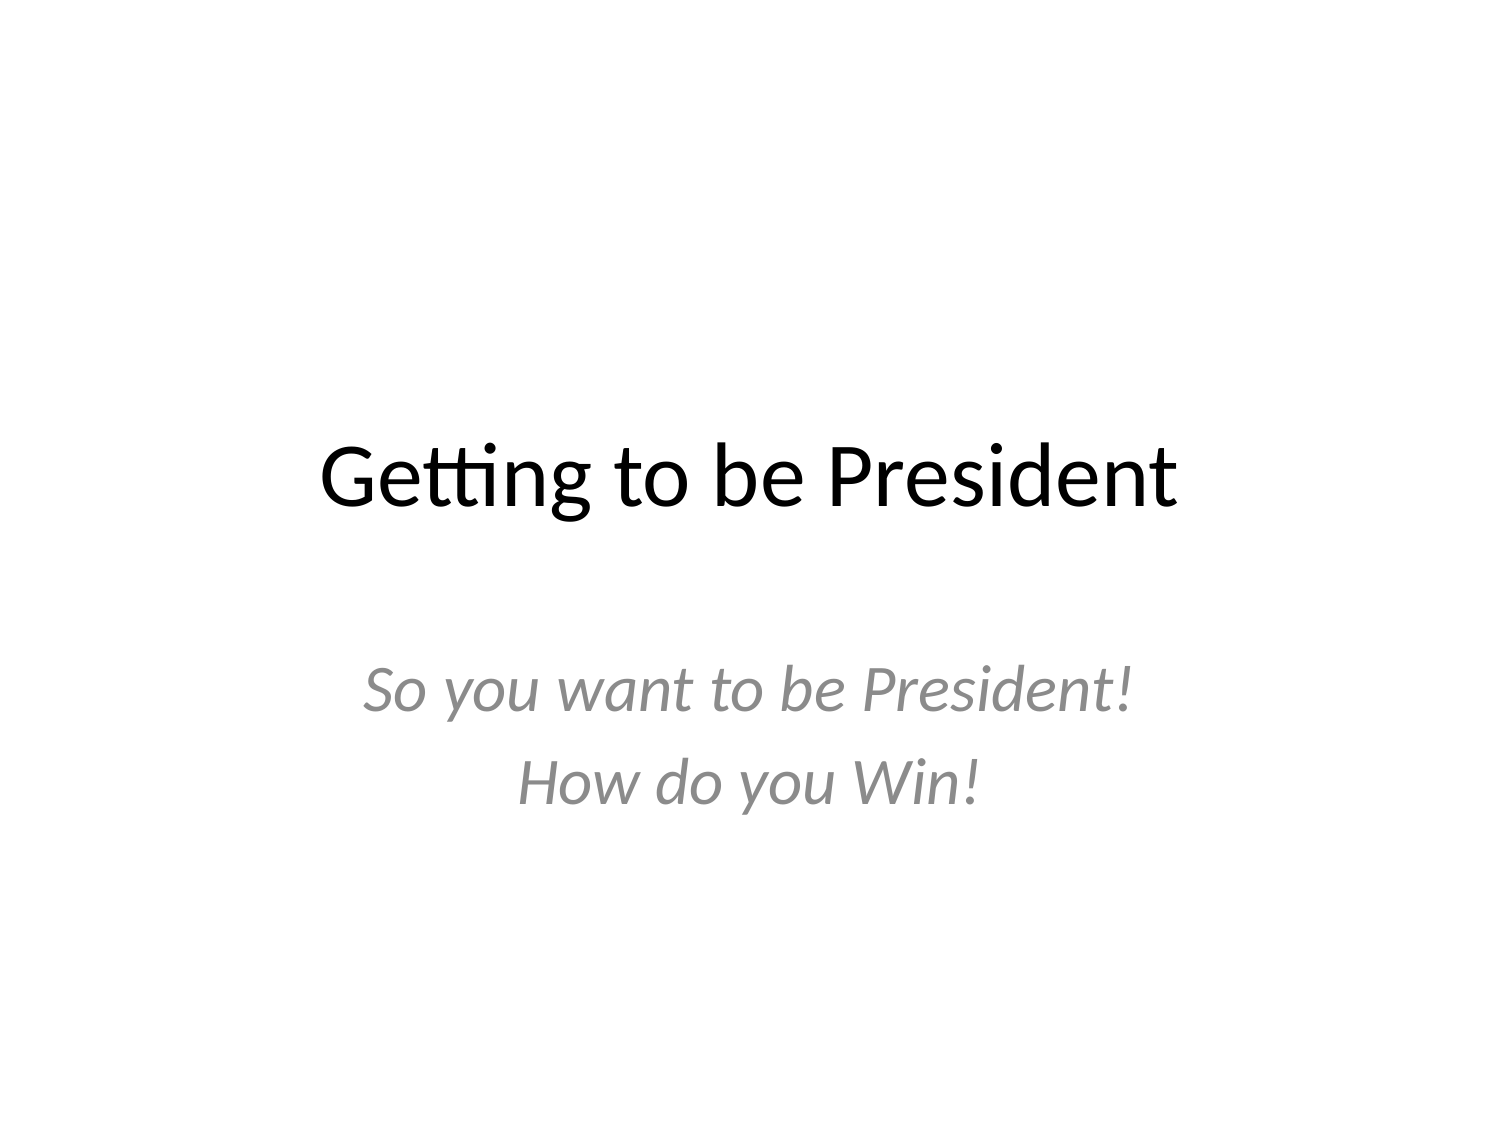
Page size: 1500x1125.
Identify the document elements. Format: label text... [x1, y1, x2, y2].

title Getting to be President [112, 349, 1388, 591]
subtitle So you want to be President! How do you Win! [225, 637, 1275, 925]
